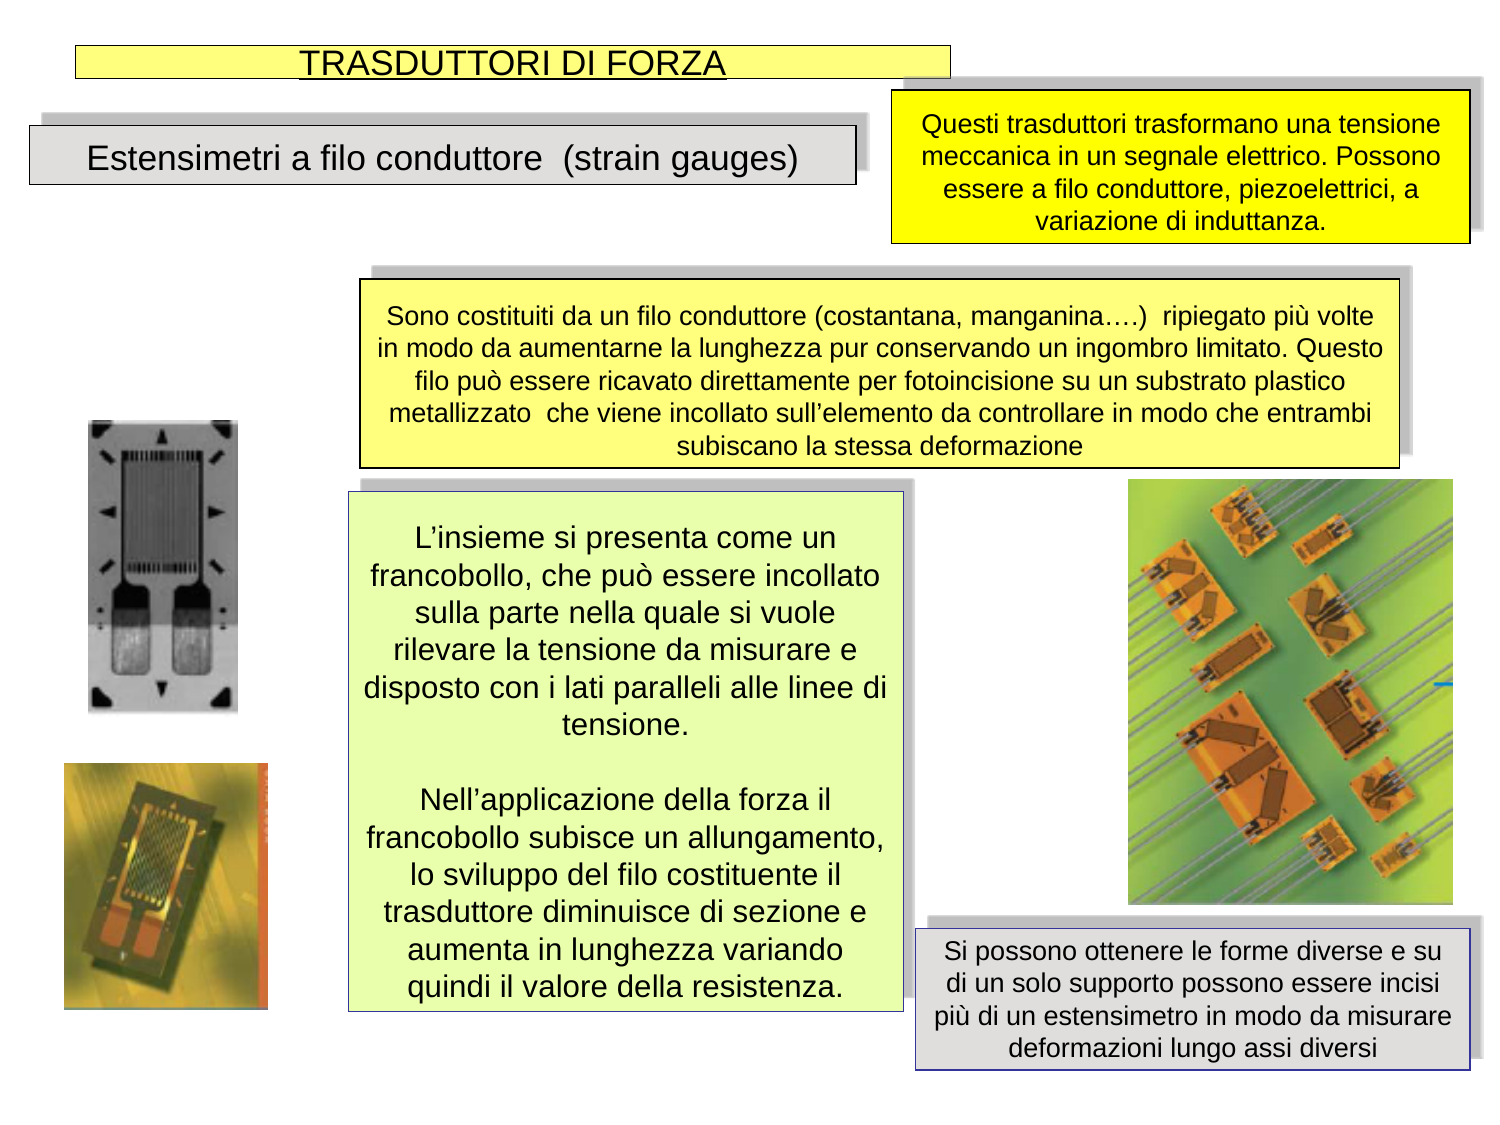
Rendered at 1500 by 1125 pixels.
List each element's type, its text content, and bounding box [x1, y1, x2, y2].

text_box Estensimetri a filo conduttore (strain gauges) [29, 125, 857, 185]
picture [1128, 479, 1453, 905]
text_box L’insieme si presenta come un francobollo, che può essere incollato sulla parte nella quale si vuole rilevare la tensione da misurare e disposto con i lati paralleli alle linee di tensione. Nell’applicazione della forza il francobollo subisce un allungamento, lo sviluppo del filo costituente il trasduttore diminuisce di sezione e aumenta in lunghezza variando quindi il valore della resistenza. [348, 491, 904, 1012]
title TRASDUTTORI DI FORZA [75, 45, 951, 79]
text_box Questi trasduttori trasformano una tensione meccanica in un segnale elettrico. Possono essere a filo conduttore, piezoelettrici, a variazione di induttanza. [891, 90, 1471, 244]
text_box Sono costituiti da un filo conduttore (costantana, manganina….) ripiegato più volte in modo da aumentarne la lunghezza pur conservando un ingombro limitato. Questo filo può essere ricavato direttamente per fotoincisione su un substrato plastico metallizzato che viene incollato sull’elemento da controllare in modo che entrambi subiscano la stessa deformazione [360, 278, 1400, 468]
picture [88, 420, 238, 717]
picture [64, 763, 268, 1010]
text_box Si possono ottenere le forme diverse e su di un solo supporto possono essere incisi più di un estensimetro in modo da misurare deformazioni lungo assi diversi [915, 928, 1471, 1071]
